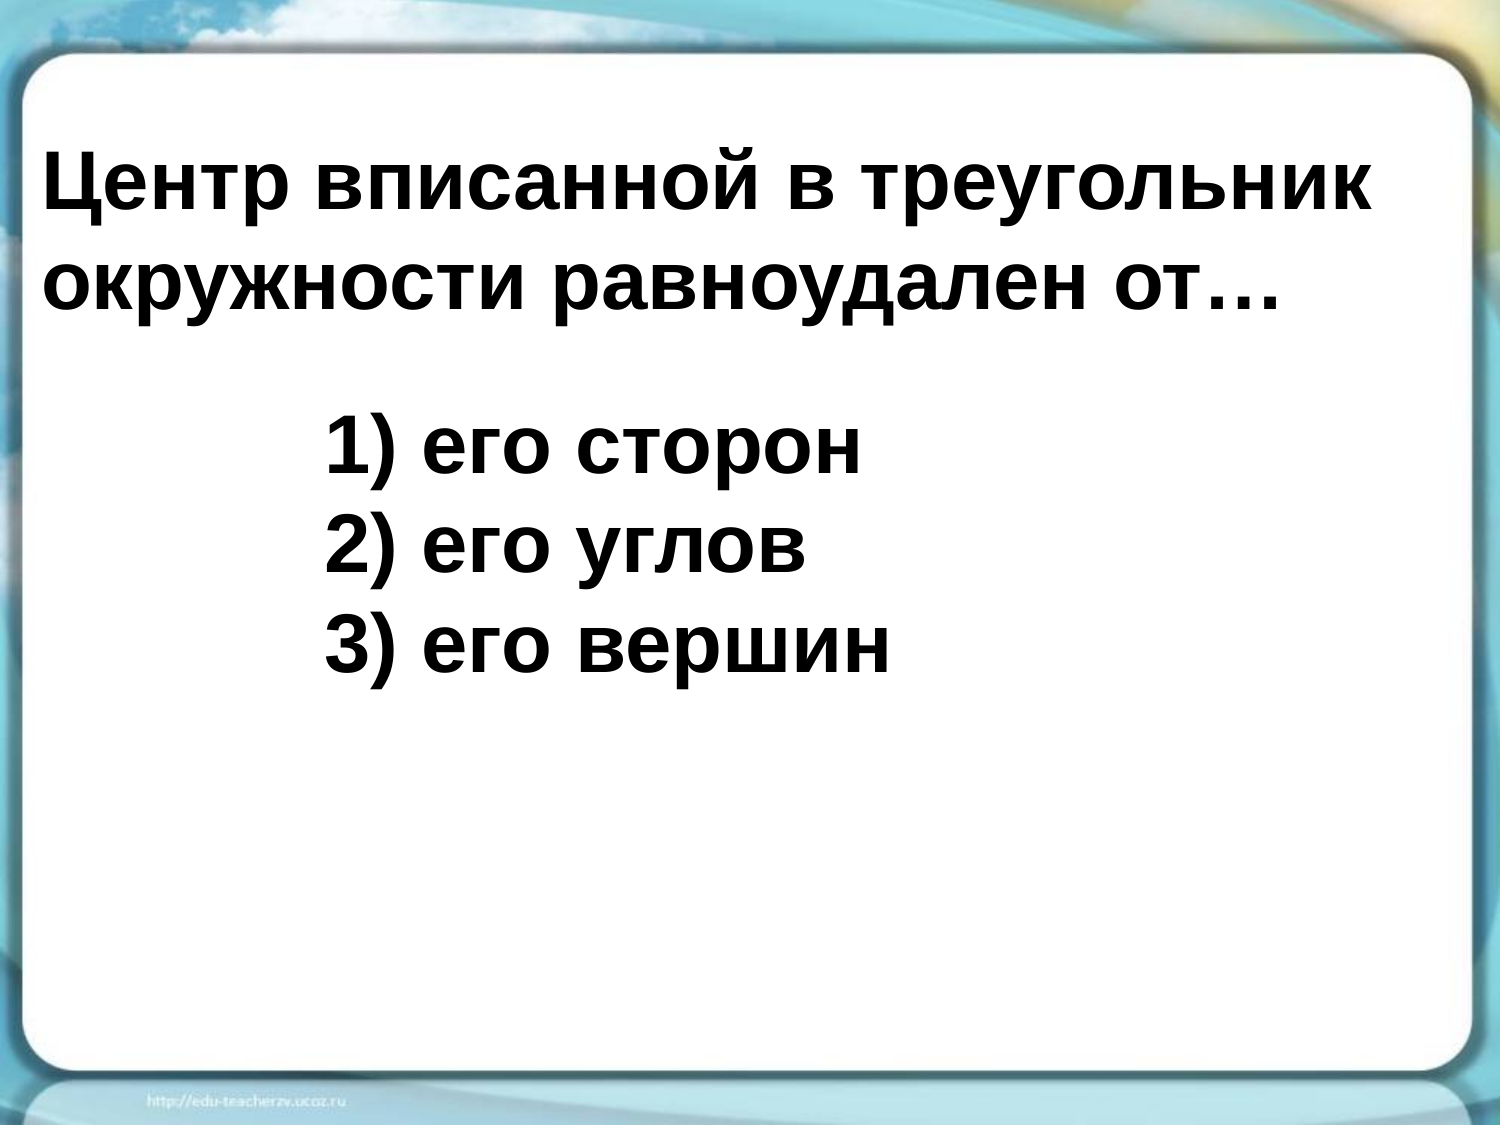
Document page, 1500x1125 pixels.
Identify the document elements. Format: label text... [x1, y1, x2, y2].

picture [0, 0, 1500, 1125]
title Центр вписанной в треугольник окружности равноудален от… [41, 54, 1471, 398]
text_box 1) его сторон 2) его углов 3) его вершин [324, 380, 1223, 700]
